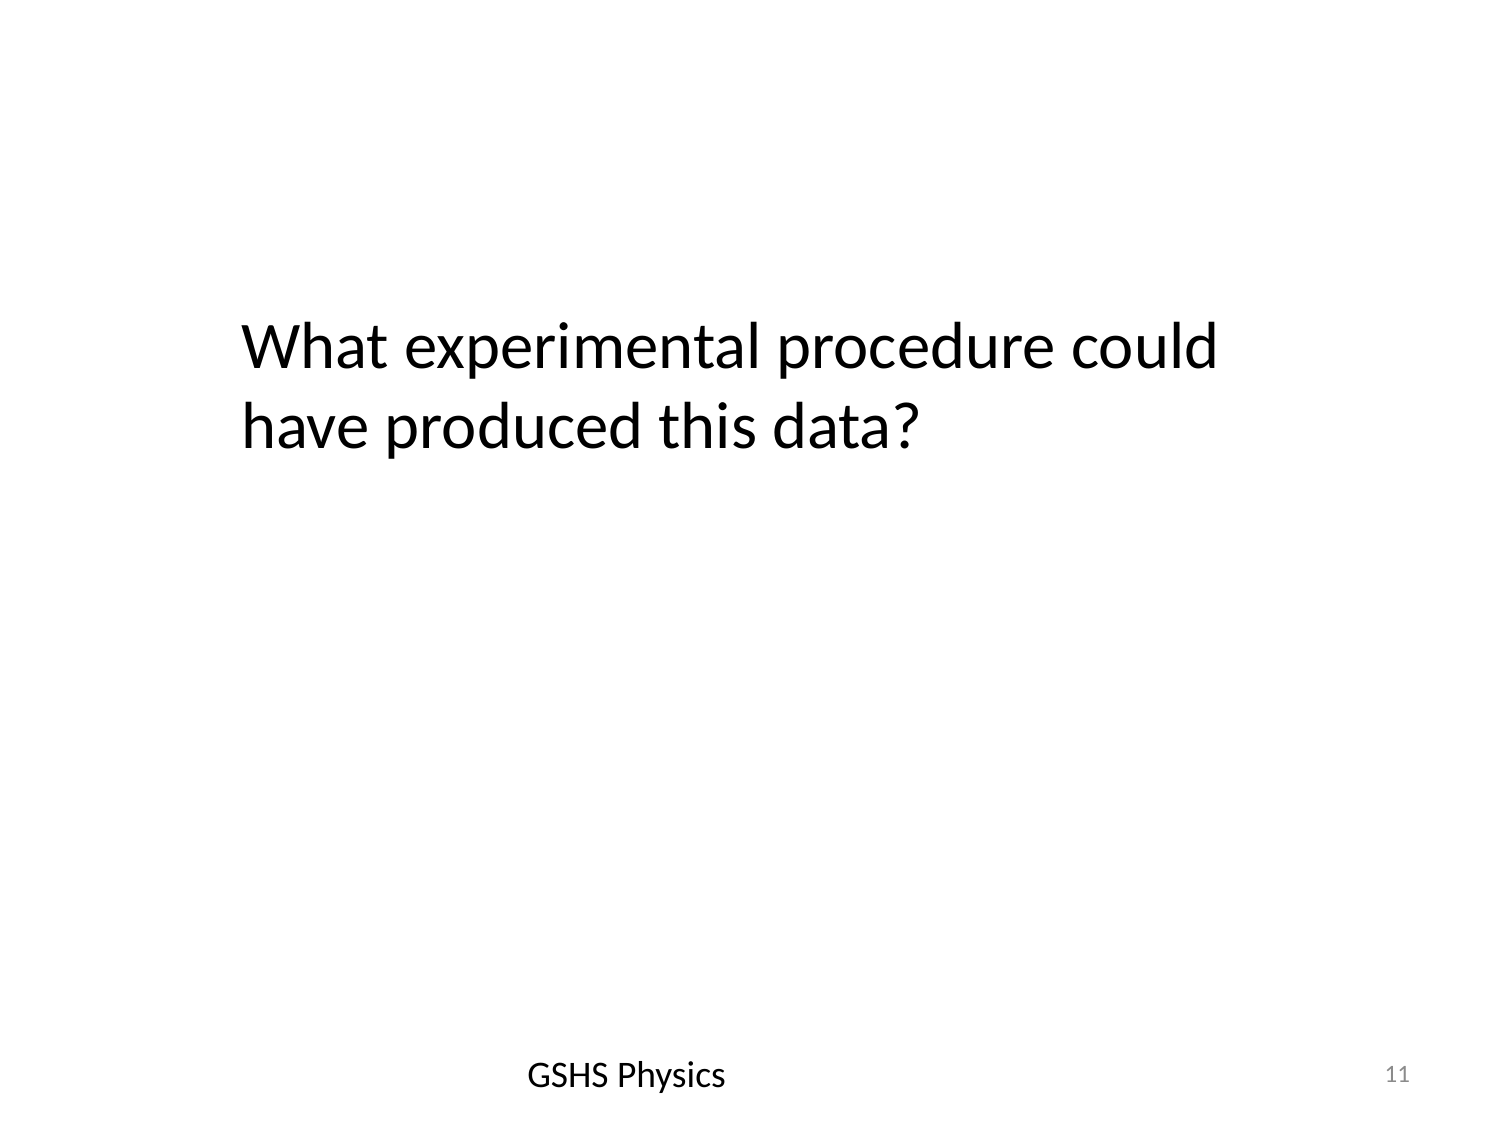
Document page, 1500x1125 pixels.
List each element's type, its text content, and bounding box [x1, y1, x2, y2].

text_box What experimental procedure could have produced this data? [226, 294, 1337, 470]
slide_number 11 [1074, 1042, 1425, 1103]
footer GSHS Physics [512, 1042, 988, 1103]
